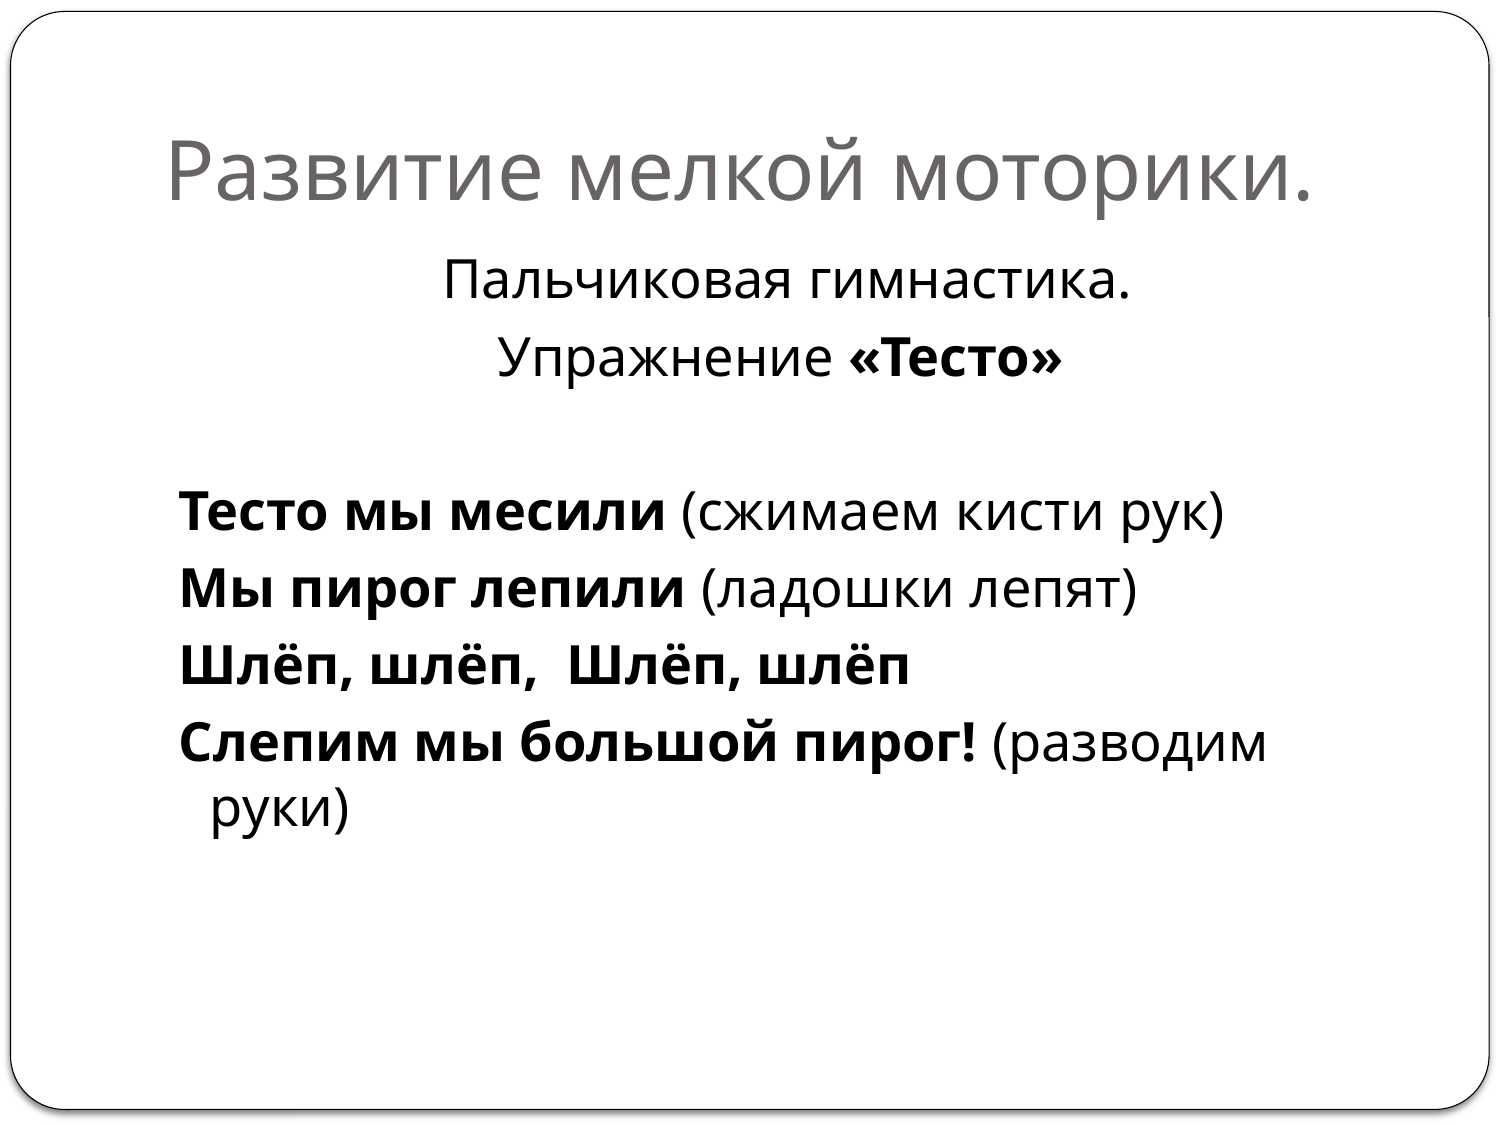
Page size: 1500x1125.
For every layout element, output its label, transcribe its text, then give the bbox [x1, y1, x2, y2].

list Пальчиковая гимнастика. Упражнение «Тесто» Тесто мы месили (сжимаем кисти рук) Мы пирог лепили (ладошки лепят) Шлёп, шлёп, Шлёп, шлёп Слепим мы большой пирог! (разводим руки) [150, 237, 1425, 988]
title Развитие мелкой моторики. [150, 45, 1425, 233]
